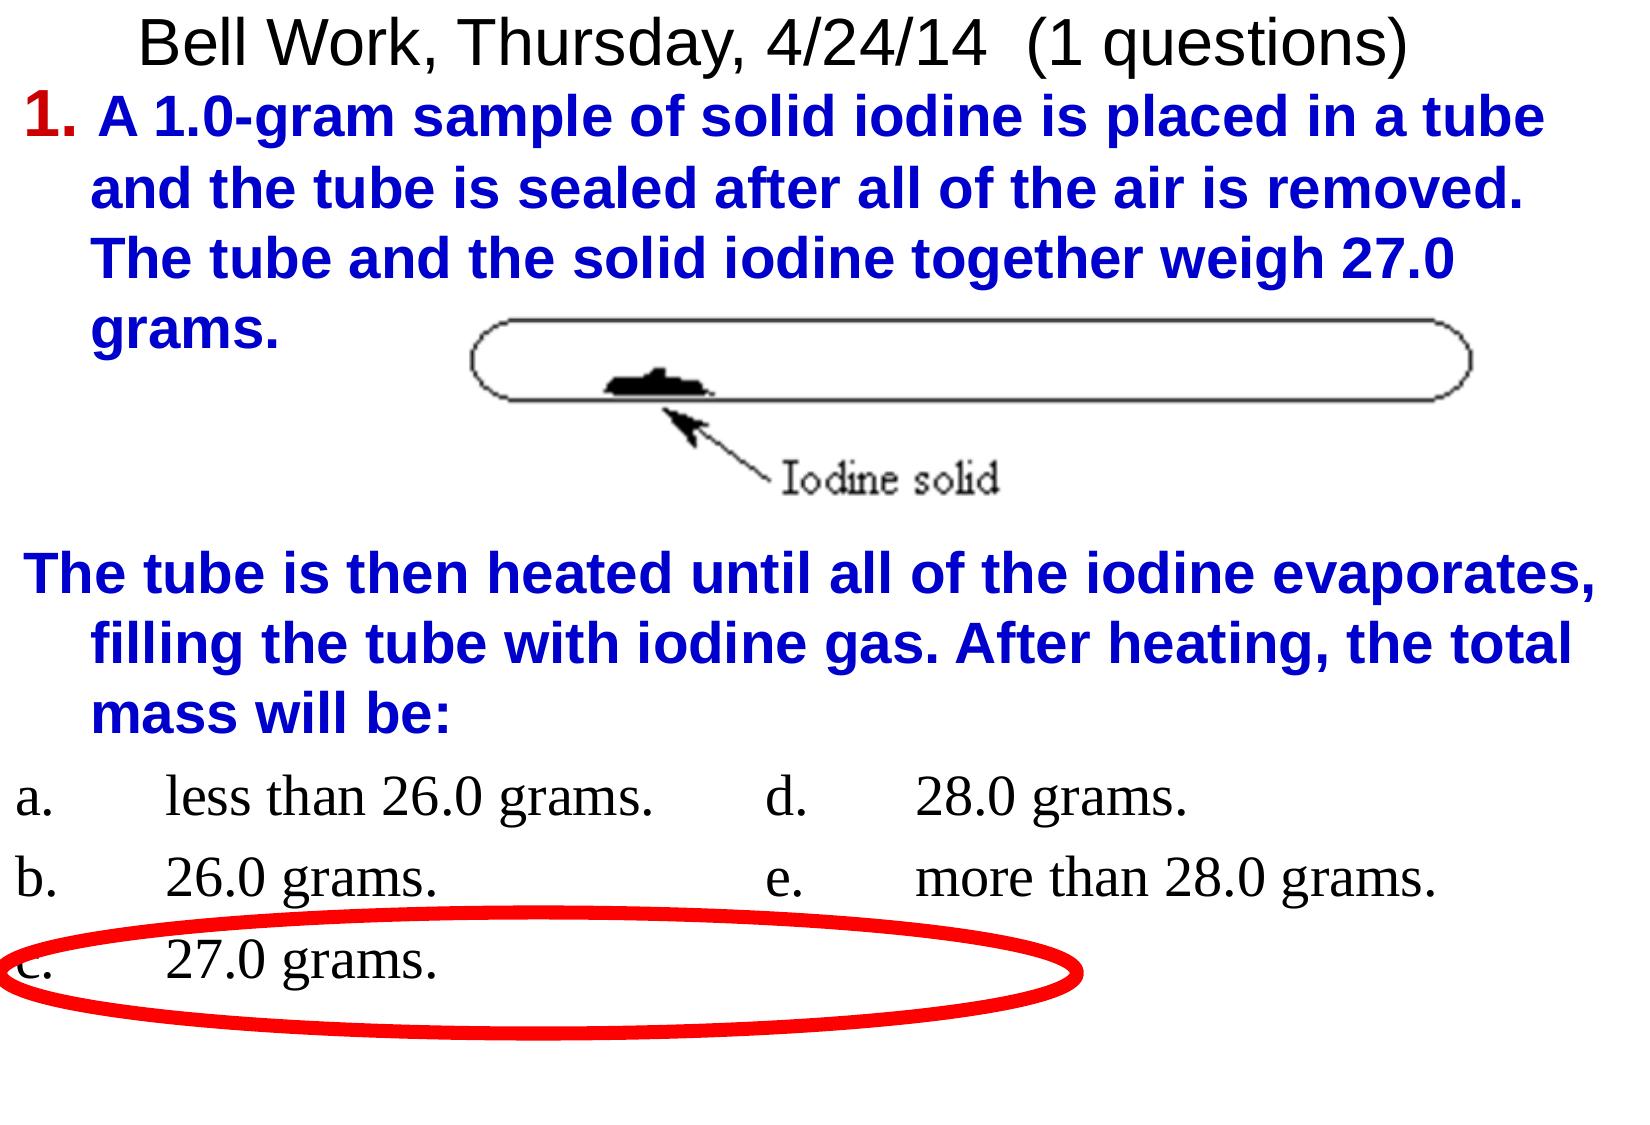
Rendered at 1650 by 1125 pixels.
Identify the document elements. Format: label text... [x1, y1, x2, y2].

text_box Bell Work, Thursday, 4/24/14 (1 questions) [0, 4, 1568, 73]
text_box [0, 910, 1079, 1036]
list 1. A 1.0-gram sample of solid iodine is placed in a tube and the tube is sealed after all of the air is removed. The tube and the solid iodine together weigh 27.0 grams. The tube is then heated until all of the iodine evaporates, filling the tube with iodine gas. After heating, the total mass will be: a. less than 26.0 grams. d. 28.0 grams. b. 26.0 grams. e. more than 28.0 grams. c. 27.0 grams. [0, 62, 1650, 1113]
picture [462, 307, 1488, 510]
